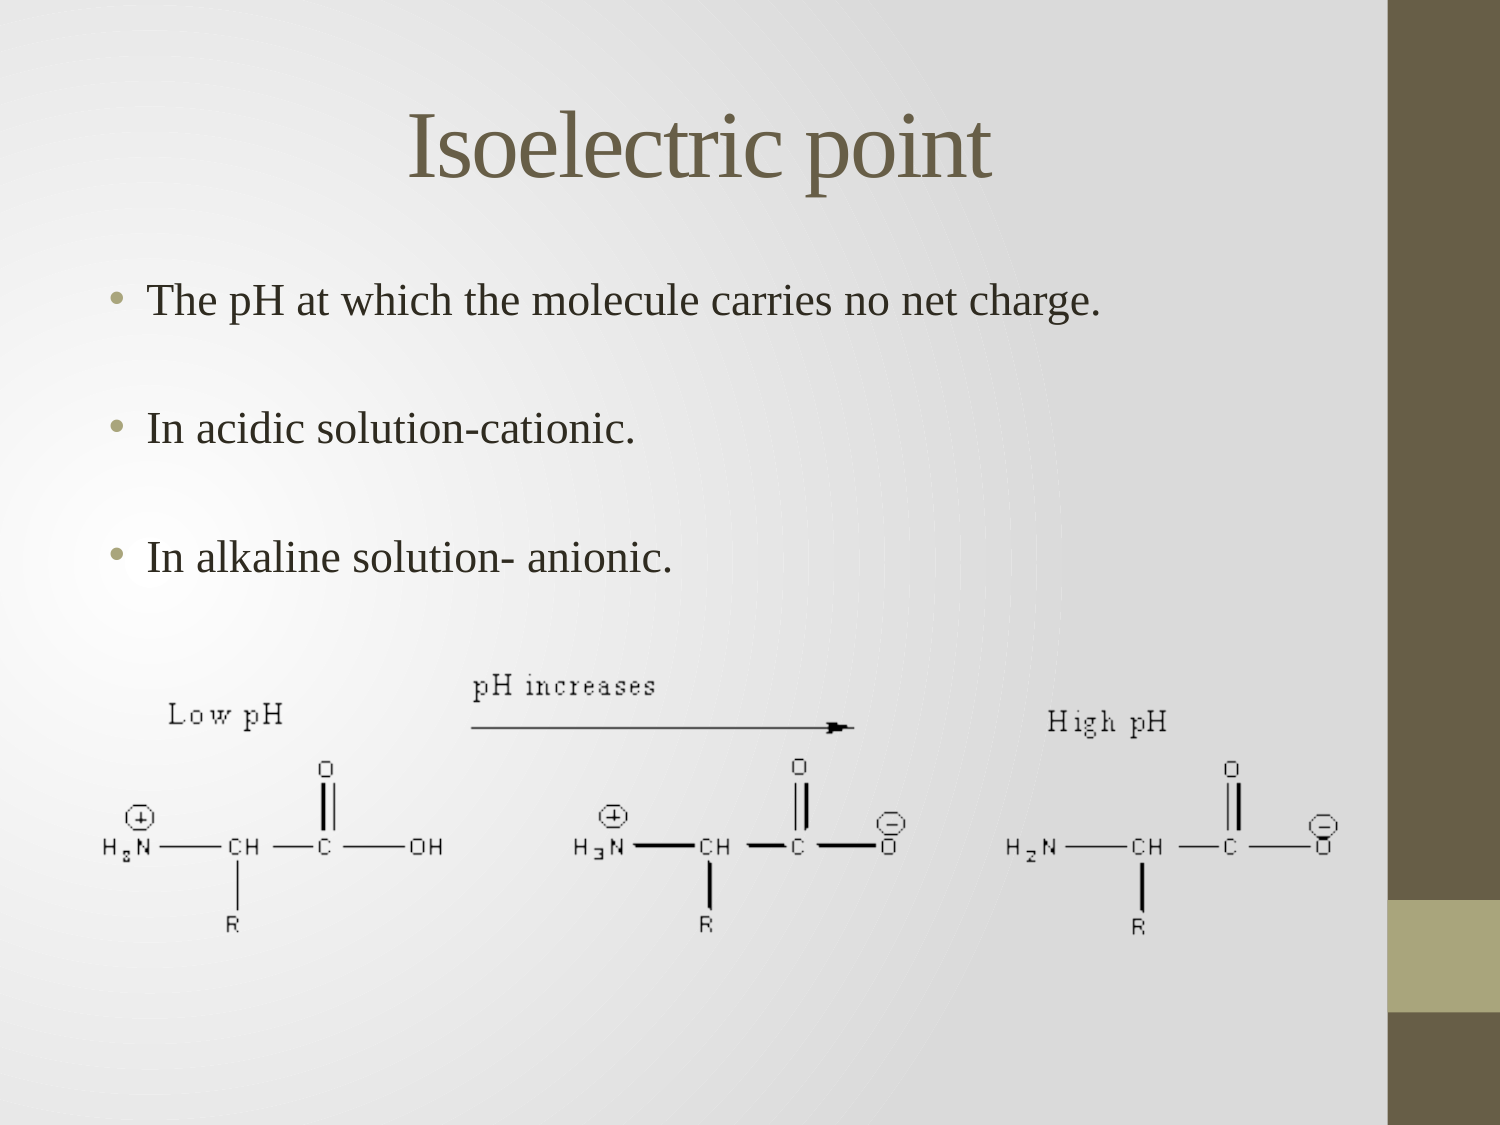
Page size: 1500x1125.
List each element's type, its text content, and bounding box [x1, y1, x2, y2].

list The pH at which the molecule carries no net charge. In acidic solution-cationic. In alkaline solution- anionic. [75, 262, 1425, 600]
title Isoelectric point [75, 45, 1325, 233]
picture [97, 667, 1353, 944]
